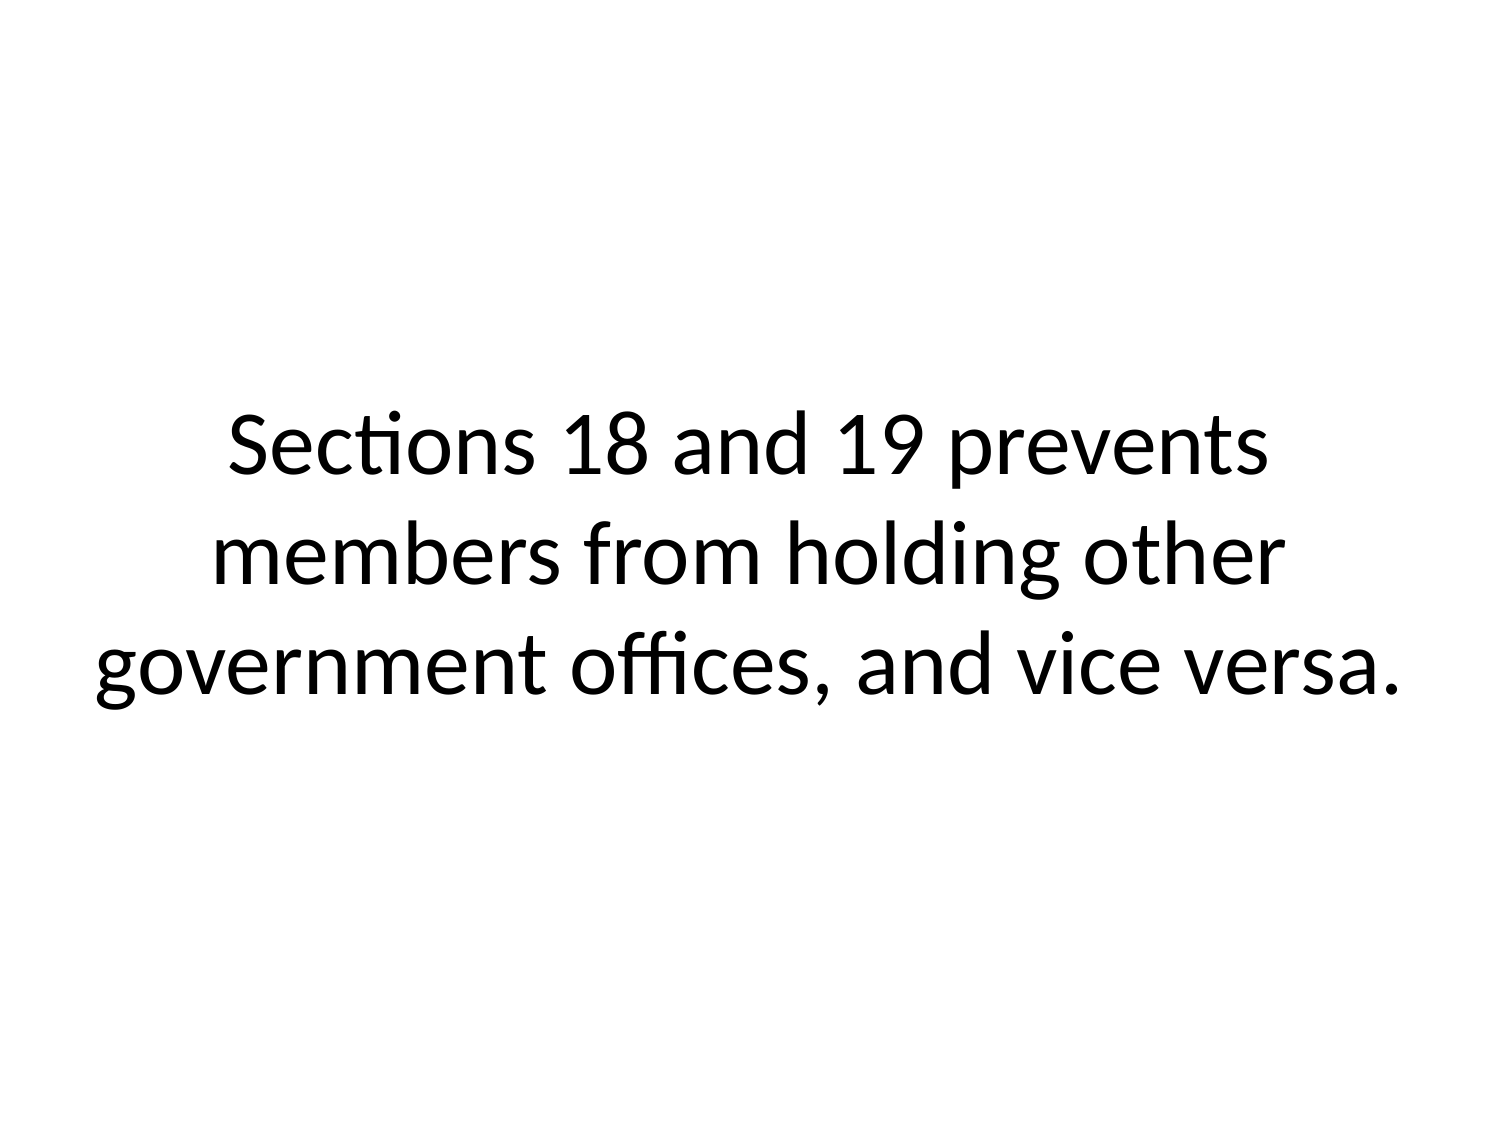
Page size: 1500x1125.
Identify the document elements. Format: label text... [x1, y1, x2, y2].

title Sections 18 and 19 prevents members from holding other government offices, and vice versa. [75, 45, 1425, 1050]
